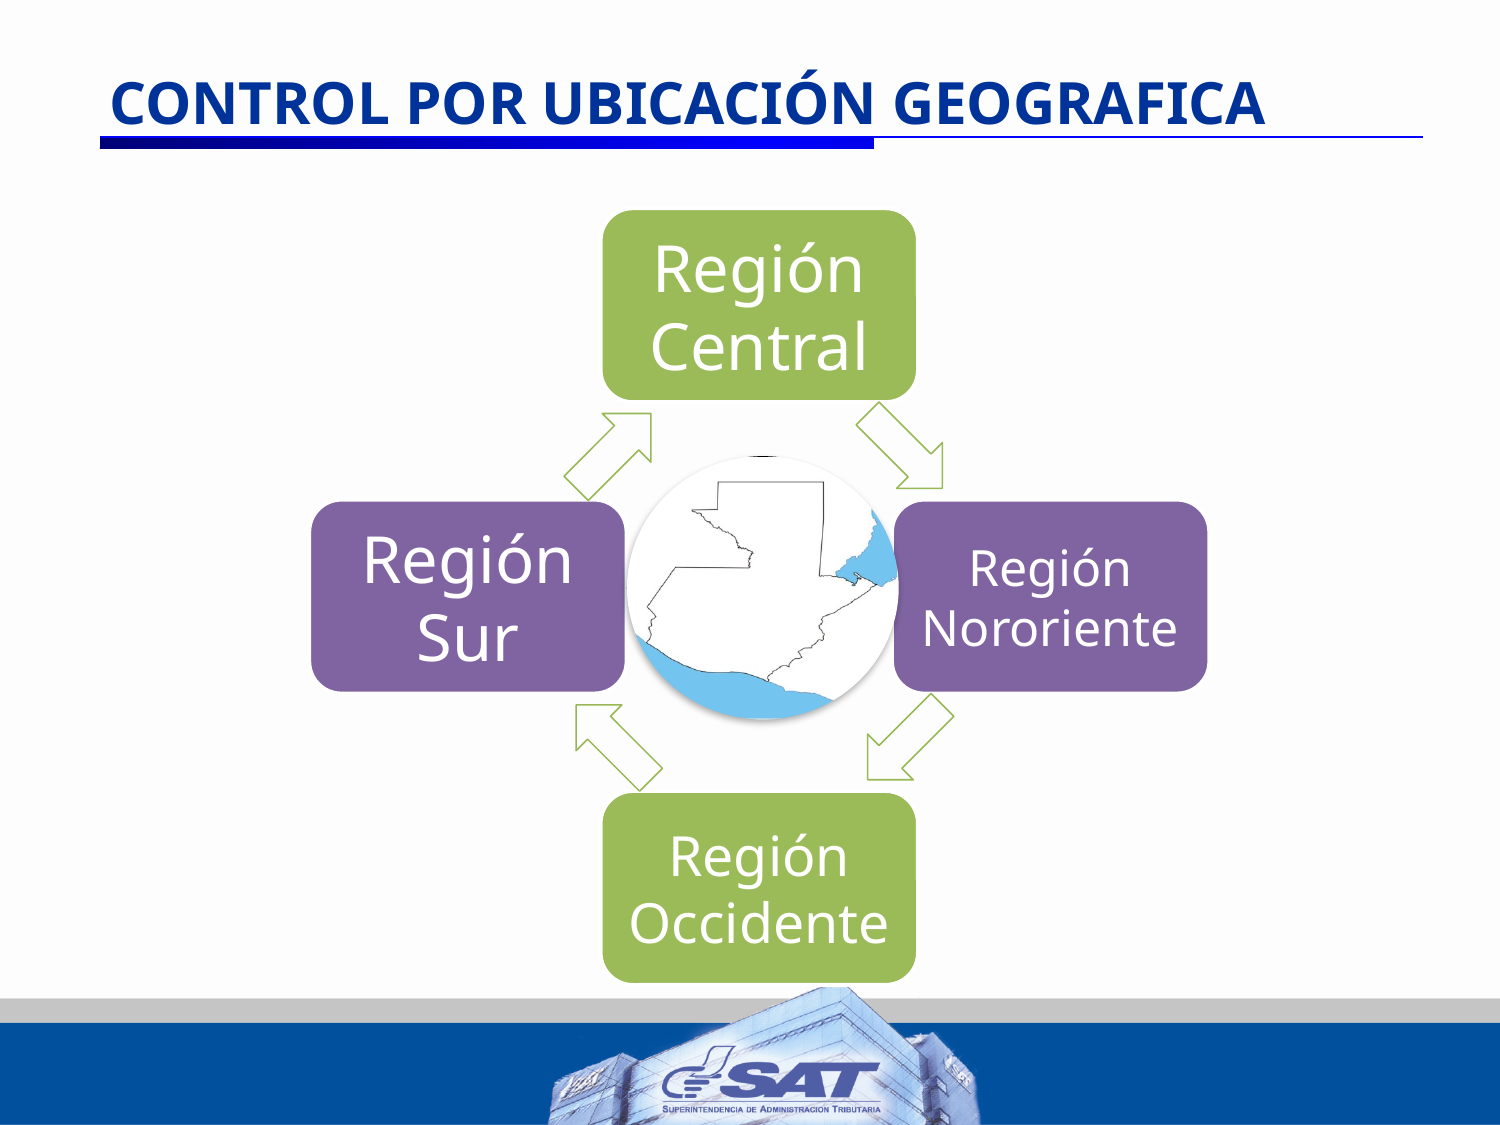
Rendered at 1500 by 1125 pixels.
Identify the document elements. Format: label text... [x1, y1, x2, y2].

title CONTROL POR UBICACIÓN GEOGRAFICA [93, 30, 1436, 144]
picture [0, 0, 1500, 1125]
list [123, 207, 1395, 986]
